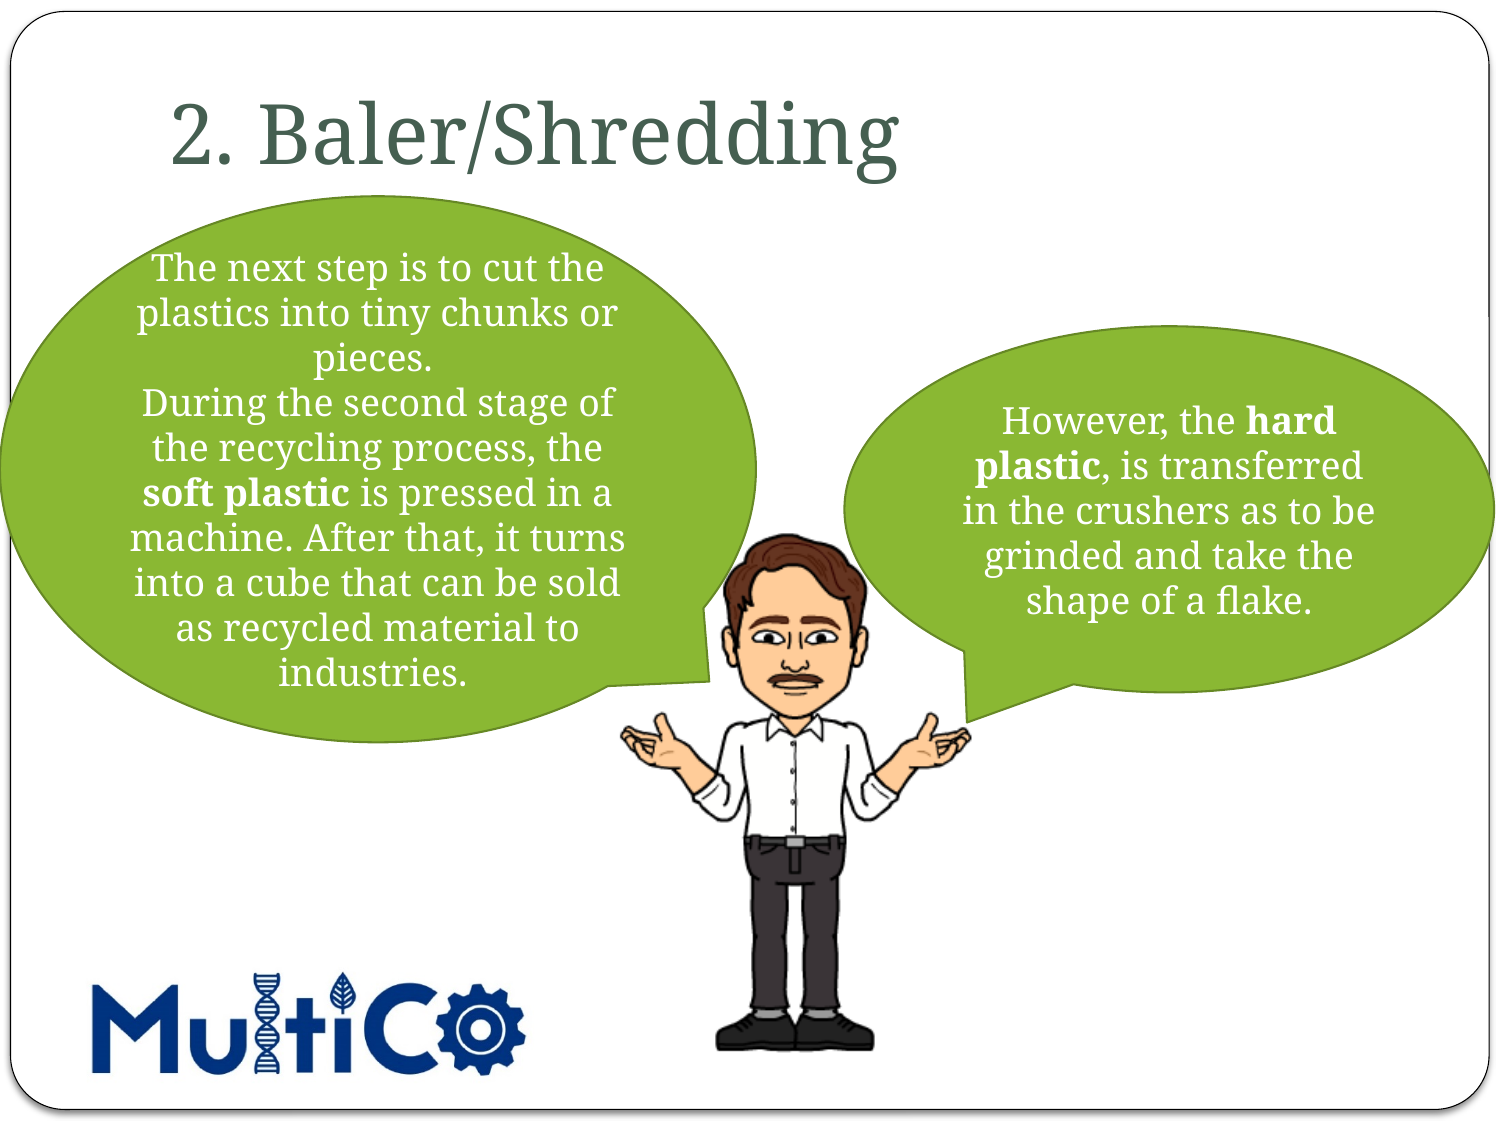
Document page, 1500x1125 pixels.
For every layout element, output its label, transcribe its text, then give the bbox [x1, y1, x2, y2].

picture [574, 491, 1070, 1088]
text_box However, the hard plastic, is transferred in the crushers as to be grinded and take the shape of a flake. [845, 325, 1496, 694]
text_box The next step is to cut the plastics into tiny chunks or pieces. During the second stage of the recycling process, the soft plastic is pressed in a machine. After that, it turns into a cube that can be sold as recycled material to industries. [0, 195, 757, 744]
title 2. Baler/Shredding [153, 8, 1429, 197]
picture [75, 950, 542, 1097]
